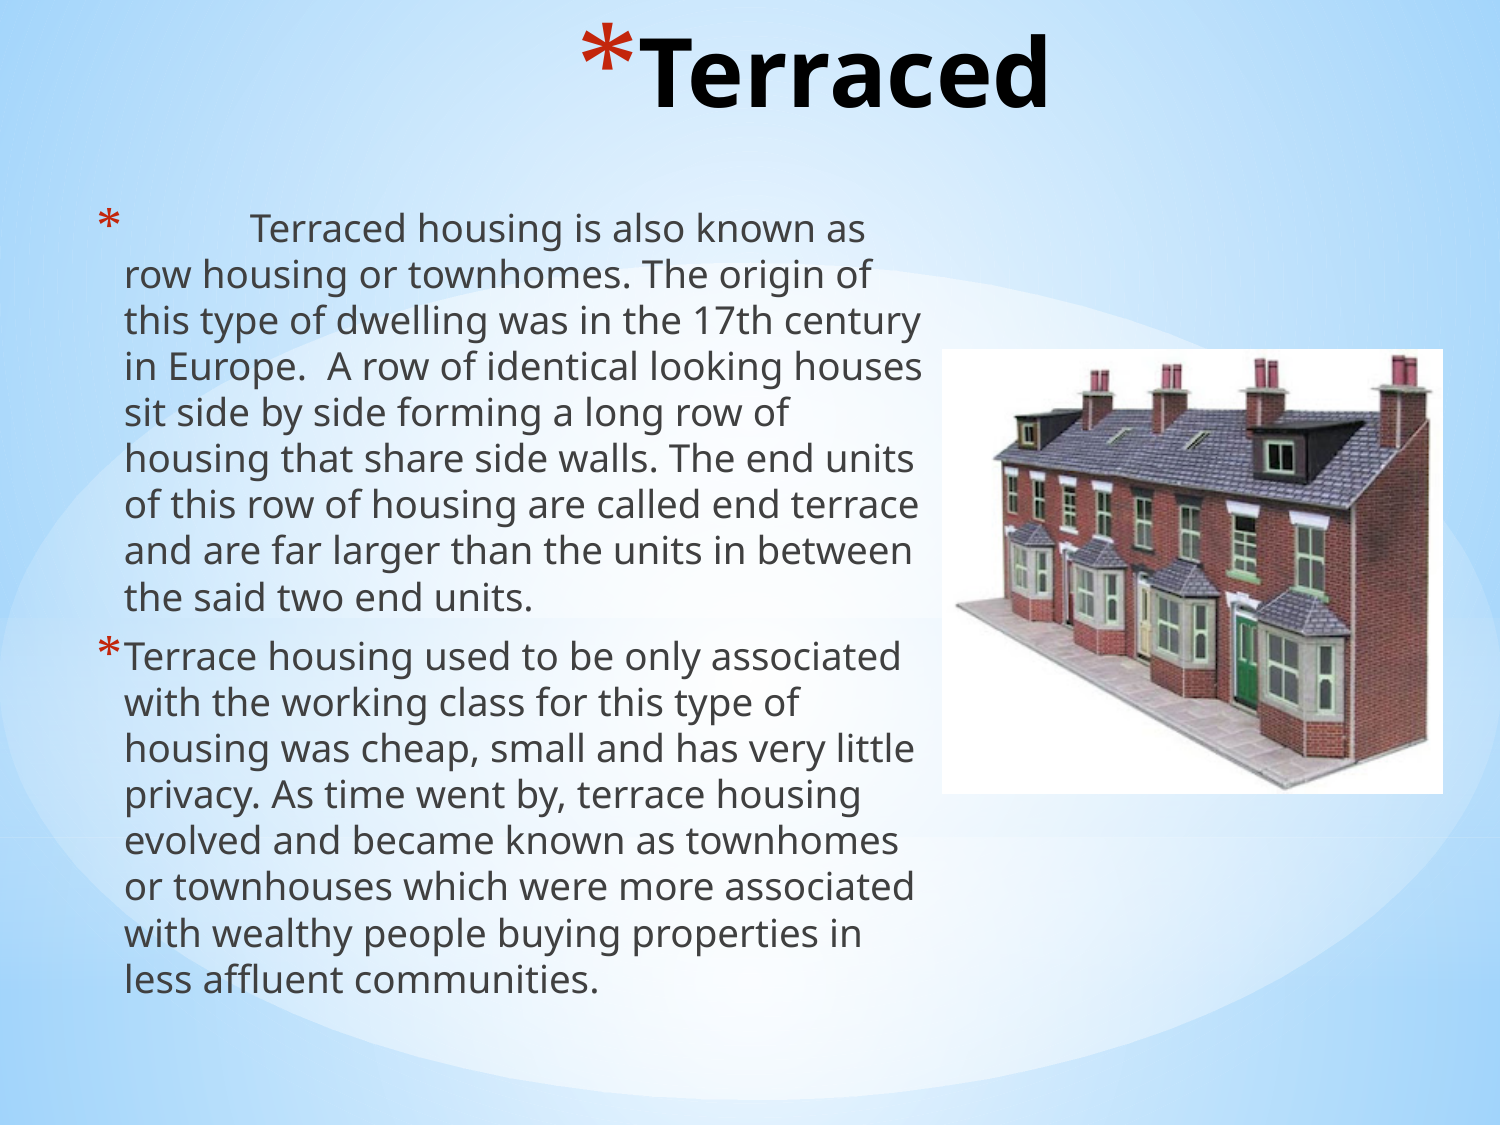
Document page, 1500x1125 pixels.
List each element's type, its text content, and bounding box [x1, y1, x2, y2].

title Terraced [0, 4, 1069, 192]
picture [941, 349, 1443, 794]
list Terraced housing is also known as row housing or townhomes. The origin of this type of dwelling was in the 17th century in Europe. A row of identical looking houses sit side by side forming a long row of housing that share side walls. The end units of this row of housing are called end terrace and are far larger than the units in between the said two end units. Terrace housing used to be only associated with the working class for this type of housing was cheap, small and has very little privacy. As time went by, terrace housing evolved and became known as townhomes or townhouses which were more associated with wealthy people buying properties in less affluent communities. [75, 196, 939, 1071]
